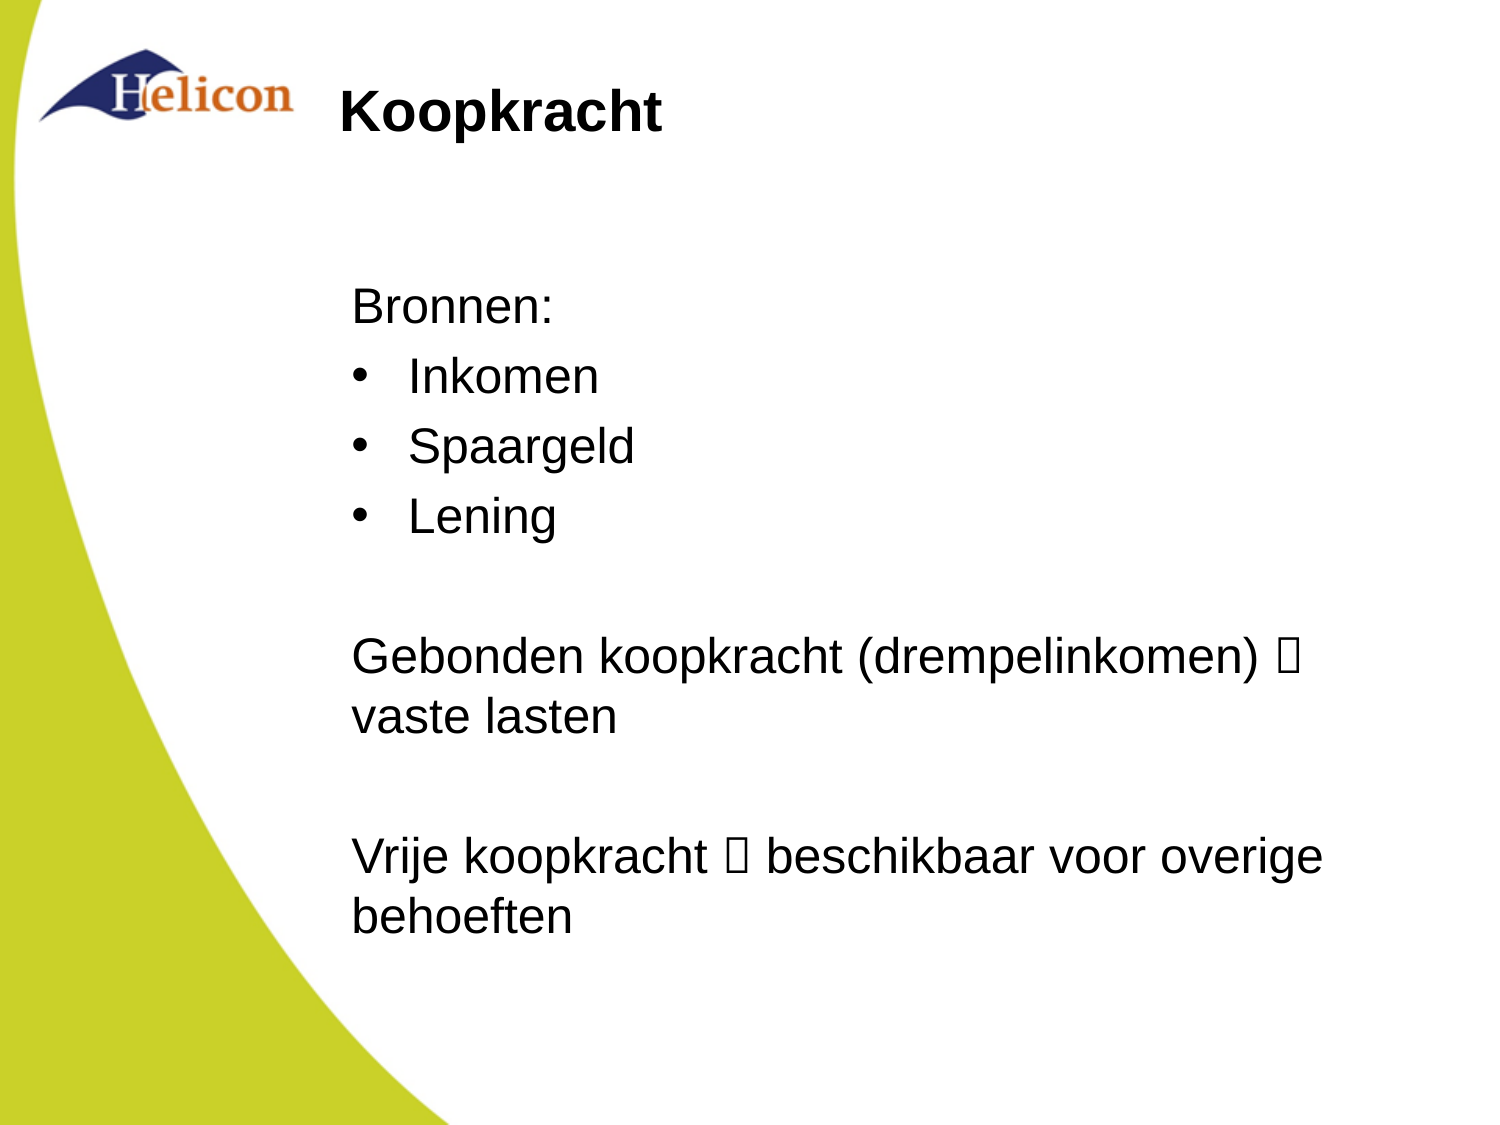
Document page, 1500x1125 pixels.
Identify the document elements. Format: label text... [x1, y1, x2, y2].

title Koopkracht [324, 54, 1415, 161]
list Bronnen: Inkomen Spaargeld Lening Gebonden koopkracht (drempelinkomen)  vaste lasten Vrije koopkracht  beschikbaar voor overige behoeften [336, 196, 1425, 1005]
picture [0, 0, 1500, 1125]
